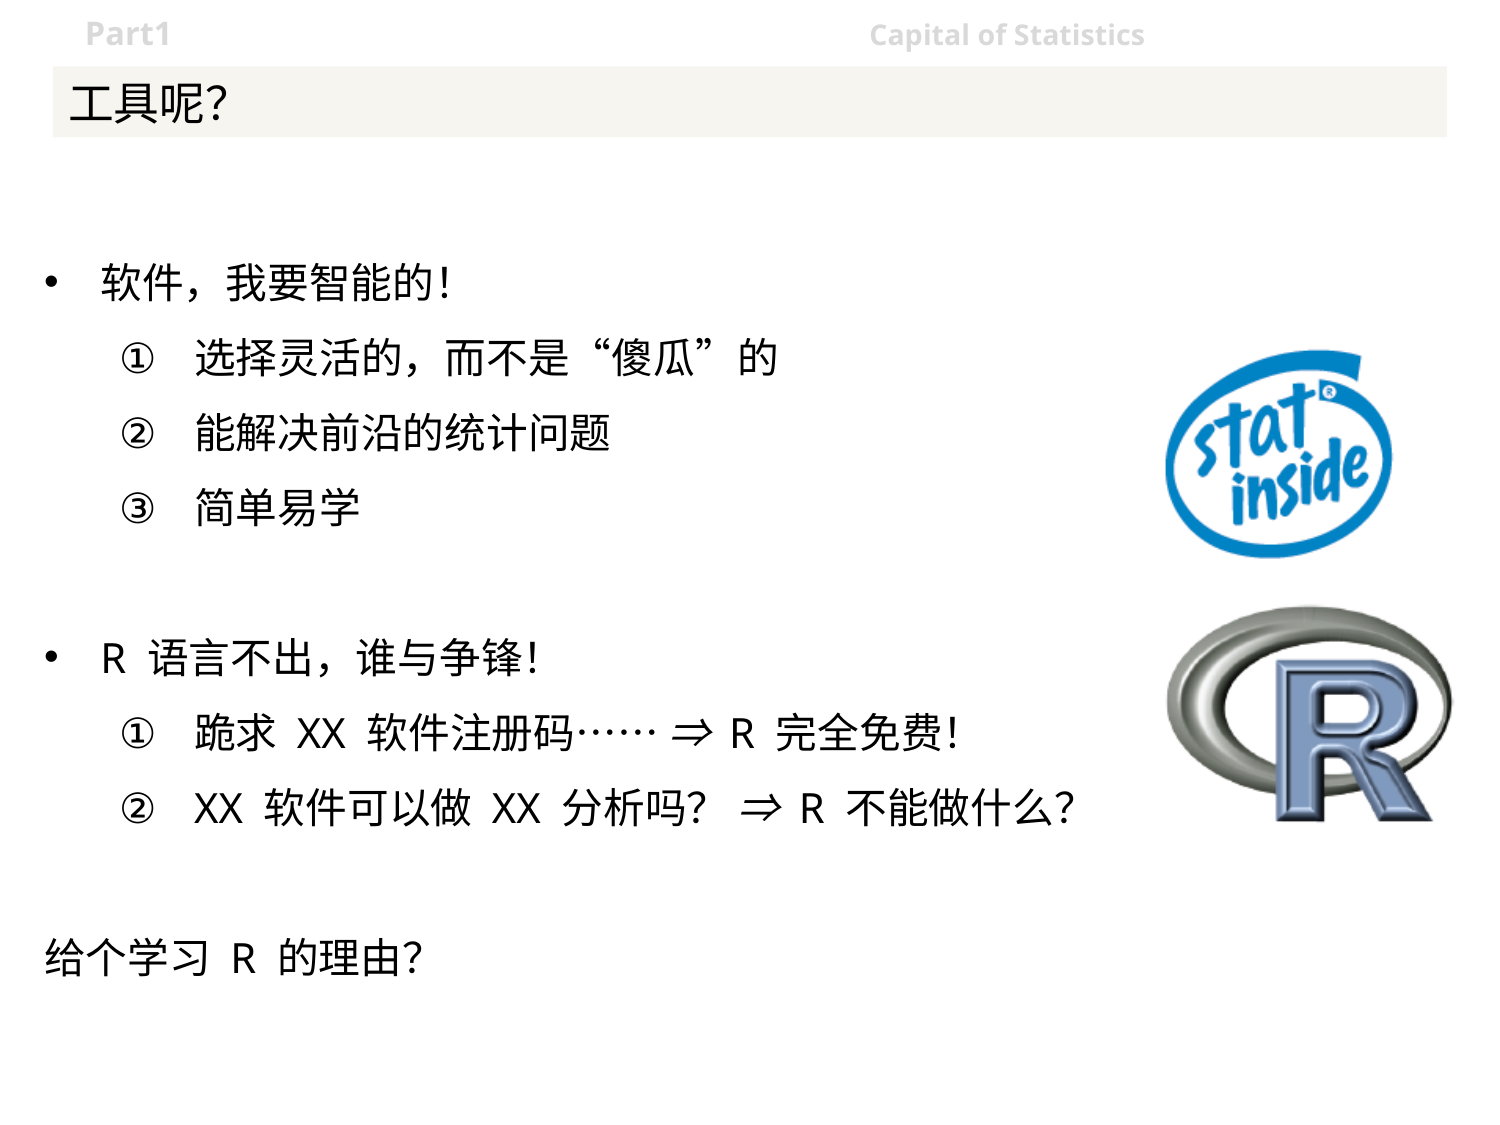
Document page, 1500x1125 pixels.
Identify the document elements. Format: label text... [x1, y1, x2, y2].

title 工具呢？ [53, 66, 1447, 138]
picture [1133, 326, 1483, 857]
text_box 软件，我要智能的！ 选择灵活的，而不是“傻瓜”的 能解决前沿的统计问题 简单易学 R 语言不出，谁与争锋！ 跪求 XX 软件注册码…… ⇒ R 完全免费！ XX 软件可以做 XX 分析吗？ ⇒ R 不能做什么？ 给个学习 R 的理由？ [29, 224, 1176, 989]
